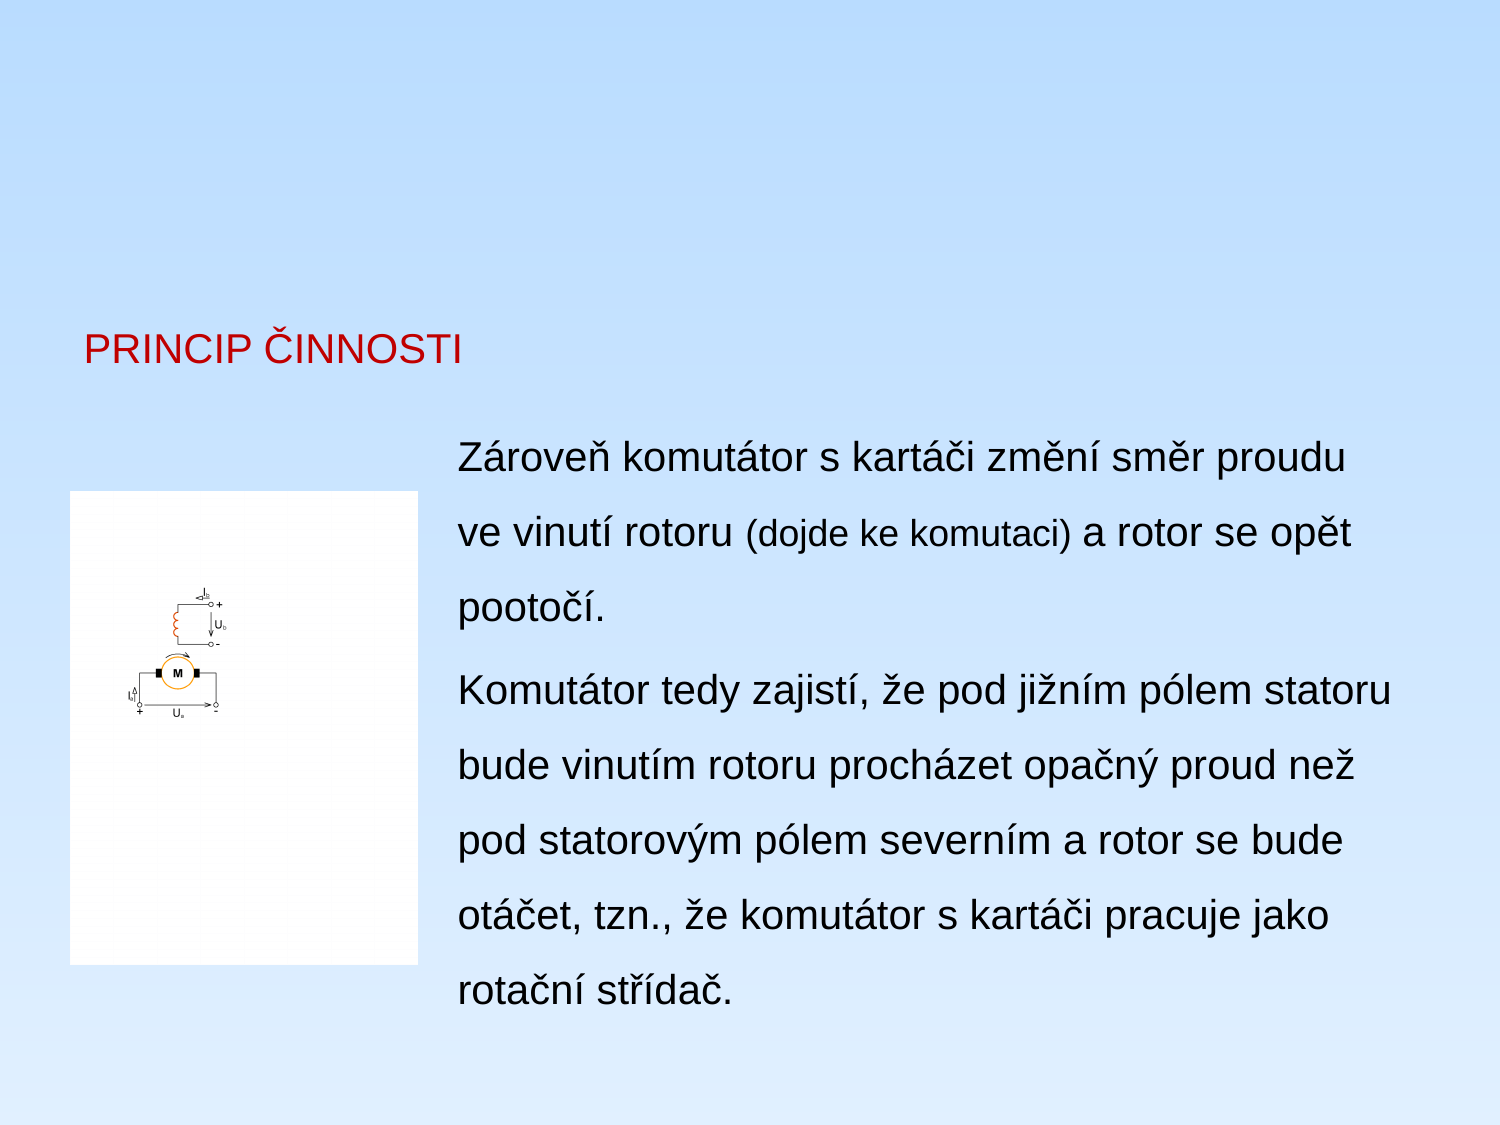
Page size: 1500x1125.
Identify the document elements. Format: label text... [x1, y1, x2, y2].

text_box PRINCIP ČINNOSTI [68, 289, 1398, 380]
picture [70, 491, 419, 965]
text_box Zároveň komutátor s kartáči změní směr proudu ve vinutí rotoru (dojde ke komutaci) a rotor se opět pootočí. [442, 397, 1412, 630]
text_box Komutátor tedy zajistí, že pod jižním pólem statoru bude vinutím rotoru procházet opačný proud než pod statorovým pólem severním a rotor se bude otáčet, tzn., že komutátor s kartáči pracuje jako rotační střídač. [442, 630, 1412, 1020]
